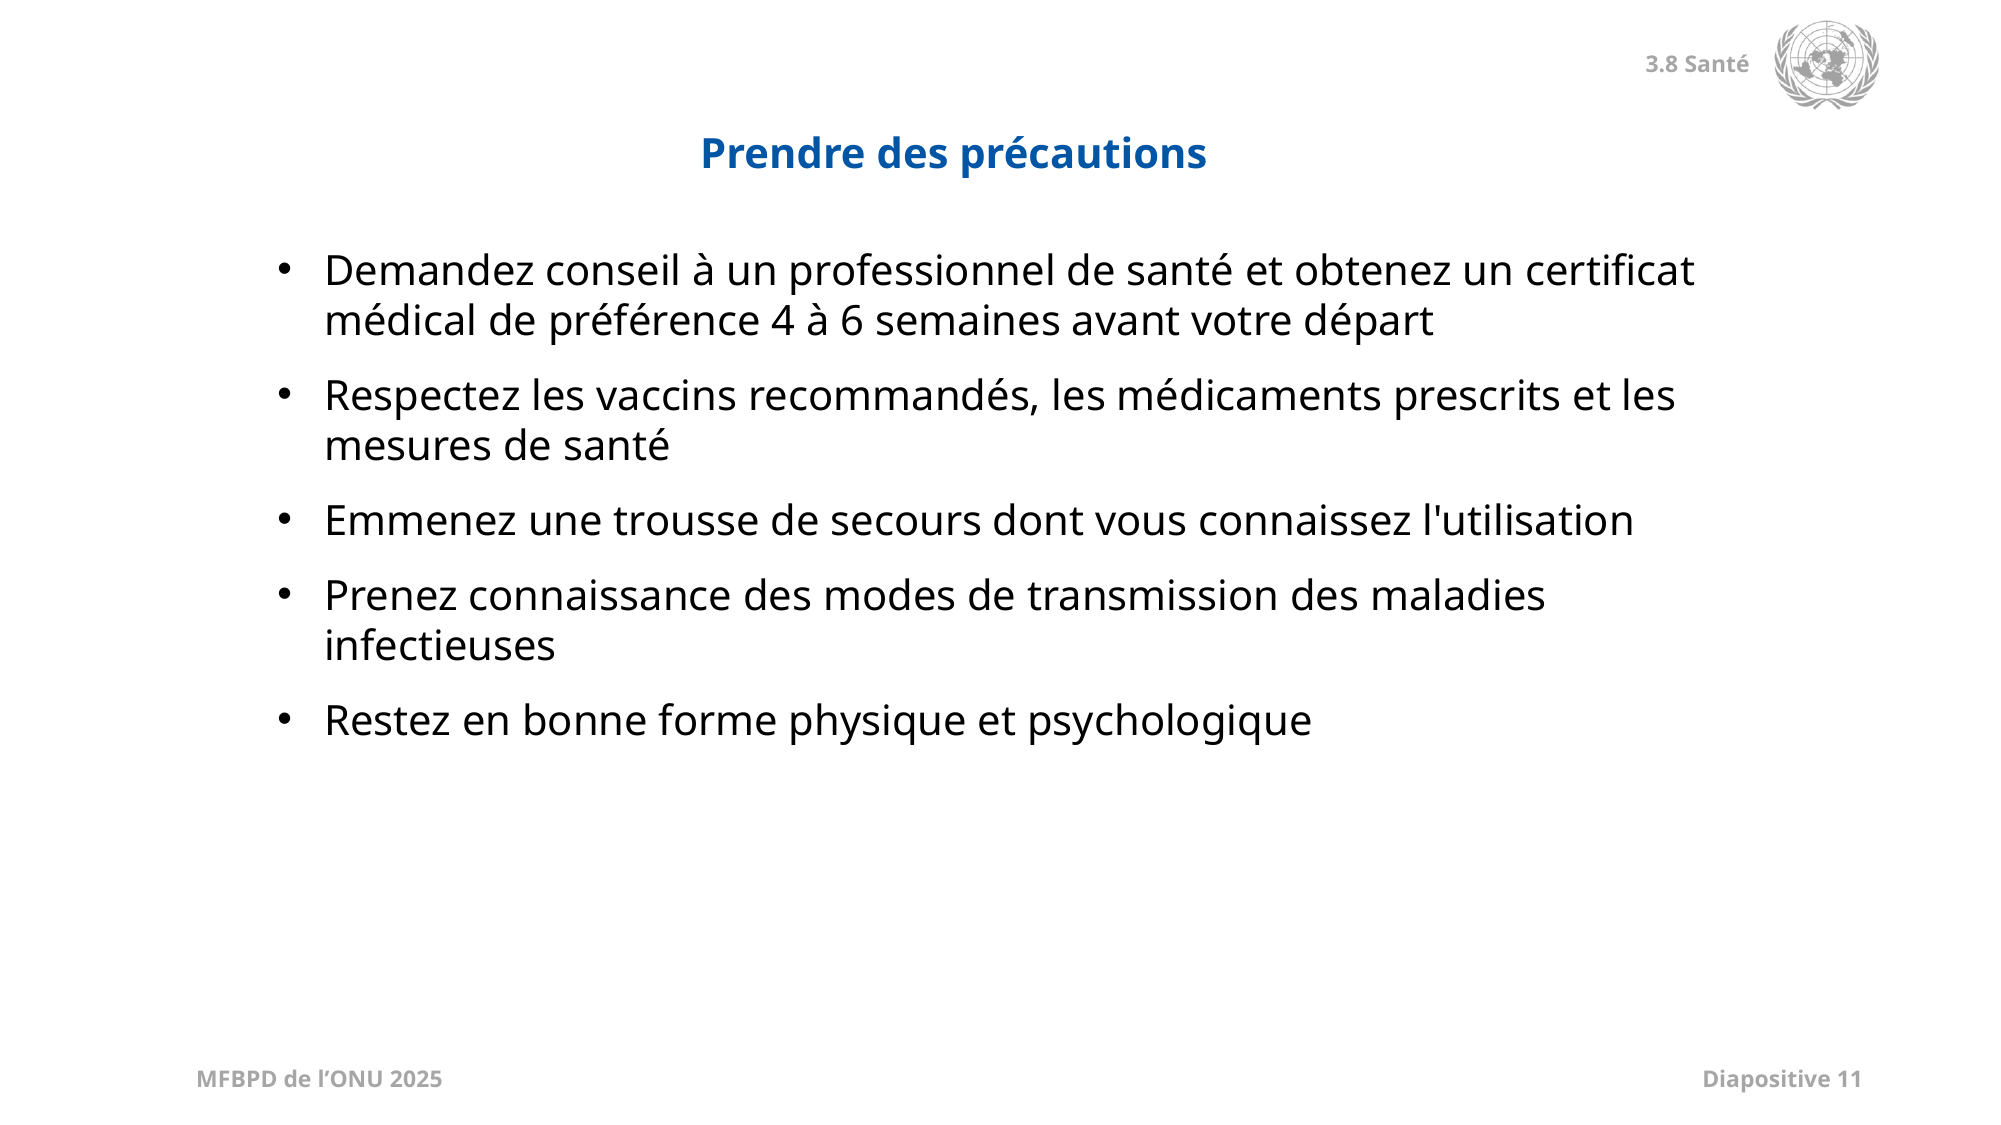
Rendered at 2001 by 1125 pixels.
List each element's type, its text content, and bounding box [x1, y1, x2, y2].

text_box Prendre des précautions [158, 119, 1750, 185]
text_box Demandez conseil à un professionnel de santé et obtenez un certificat médical de préférence 4 à 6 semaines avant votre départ Respectez les vaccins recommandés, les médicaments prescrits et les mesures de santé Emmenez une trousse de secours dont vous connaissez l'utilisation Prenez connaissance des modes de transmission des maladies infectieuses Restez en bonne forme physique et psychologique [262, 235, 1739, 837]
